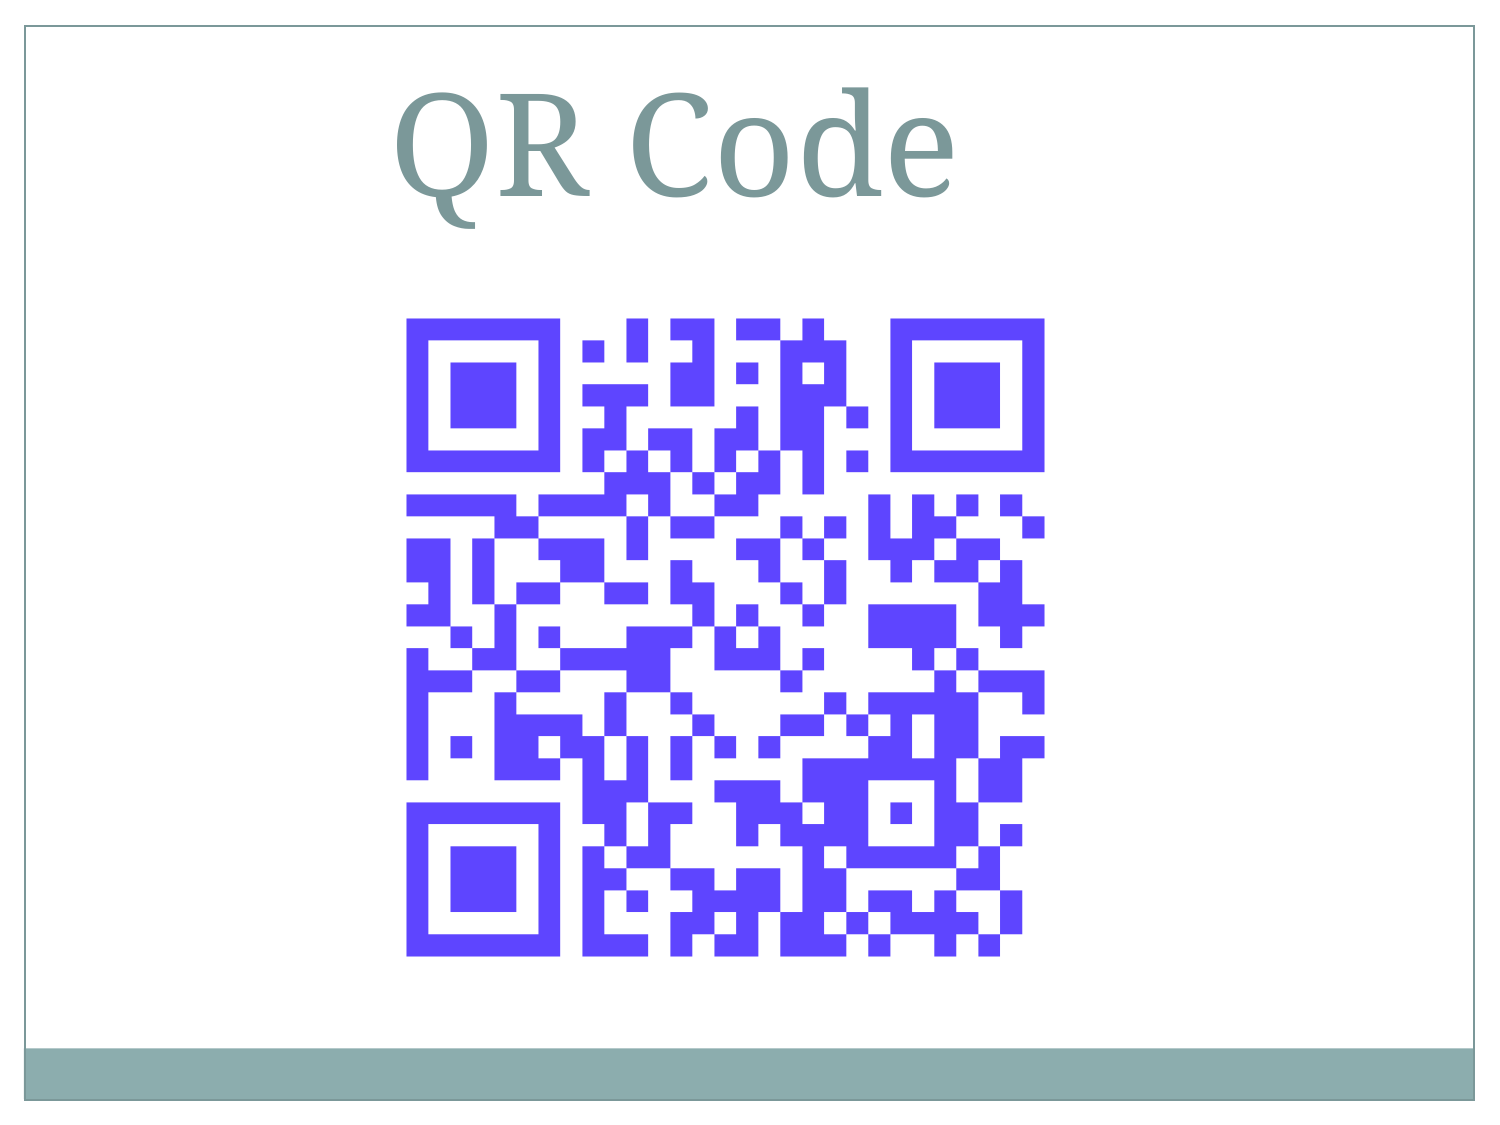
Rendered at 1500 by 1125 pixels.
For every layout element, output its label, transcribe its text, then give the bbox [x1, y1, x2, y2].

picture [362, 274, 1088, 1001]
title QR Code [0, 45, 1350, 233]
